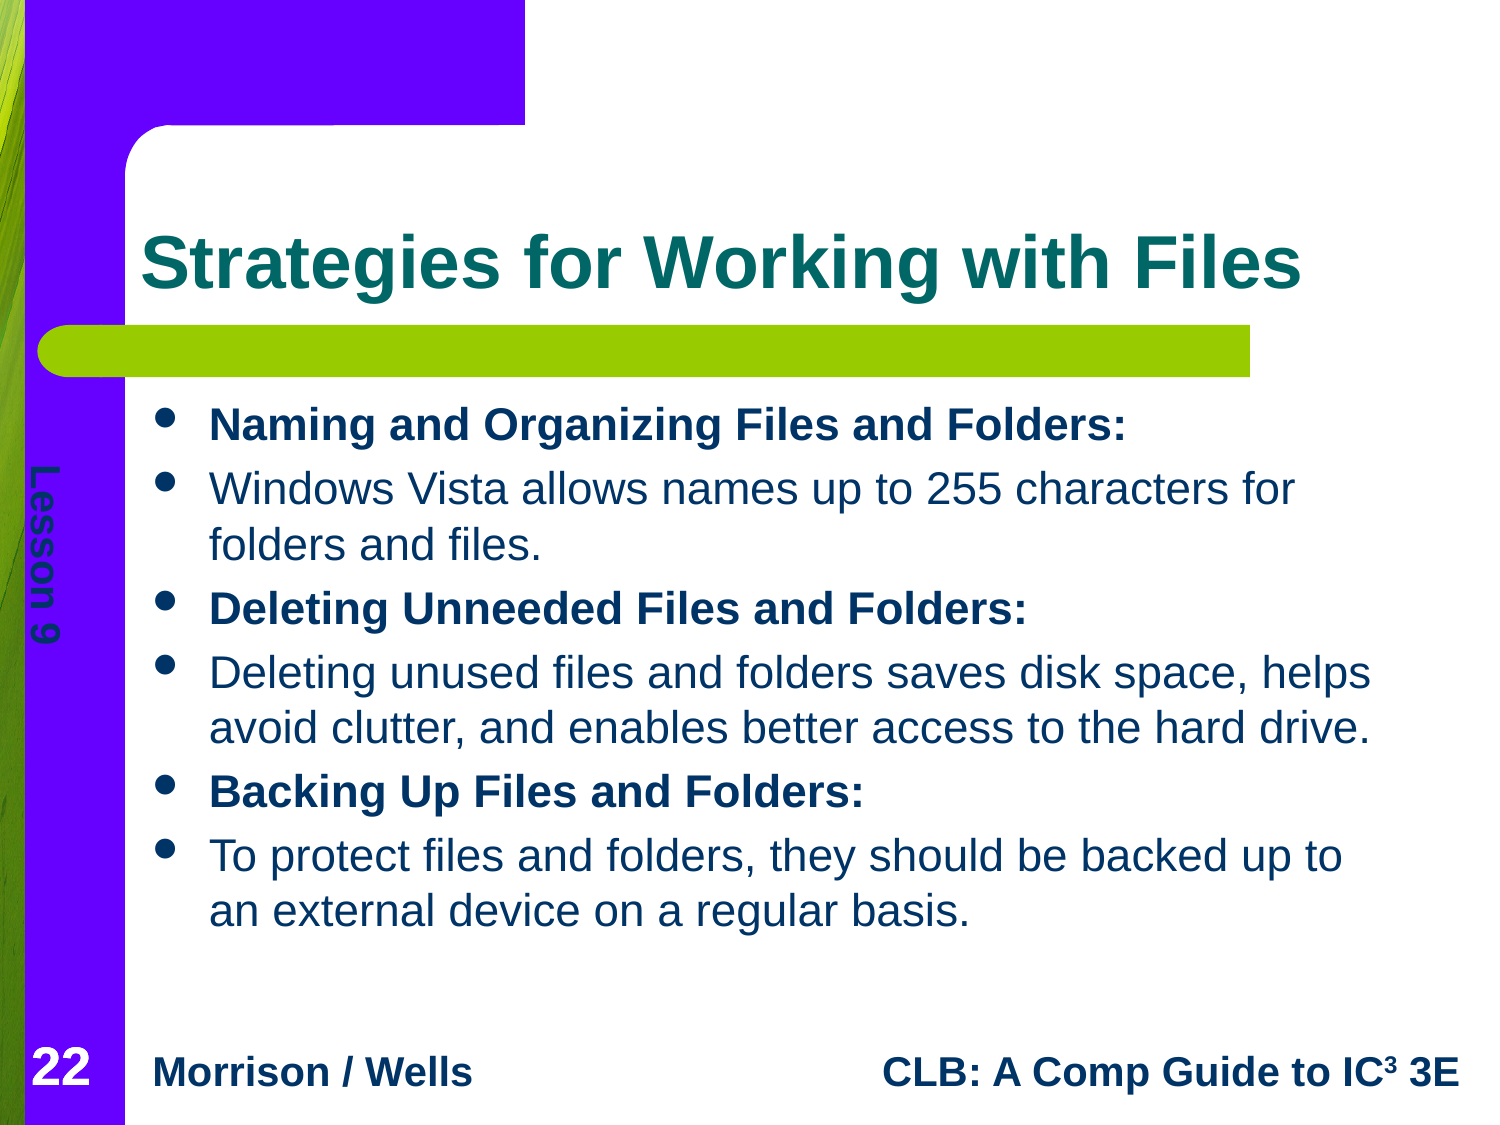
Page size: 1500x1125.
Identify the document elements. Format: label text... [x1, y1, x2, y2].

title Strategies for Working with Files [124, 124, 1426, 313]
list Naming and Organizing Files and Folders: Windows Vista allows names up to 255 characters for folders and files. Deleting Unneeded Files and Folders: Deleting unused files and folders saves disk space, helps avoid clutter, and enables better access to the hard drive. Backing Up Files and Folders: To protect files and folders, they should be backed up to an external device on a regular basis. [137, 387, 1400, 999]
picture [0, 0, 25, 1125]
text_box 22 [13, 1023, 111, 1105]
